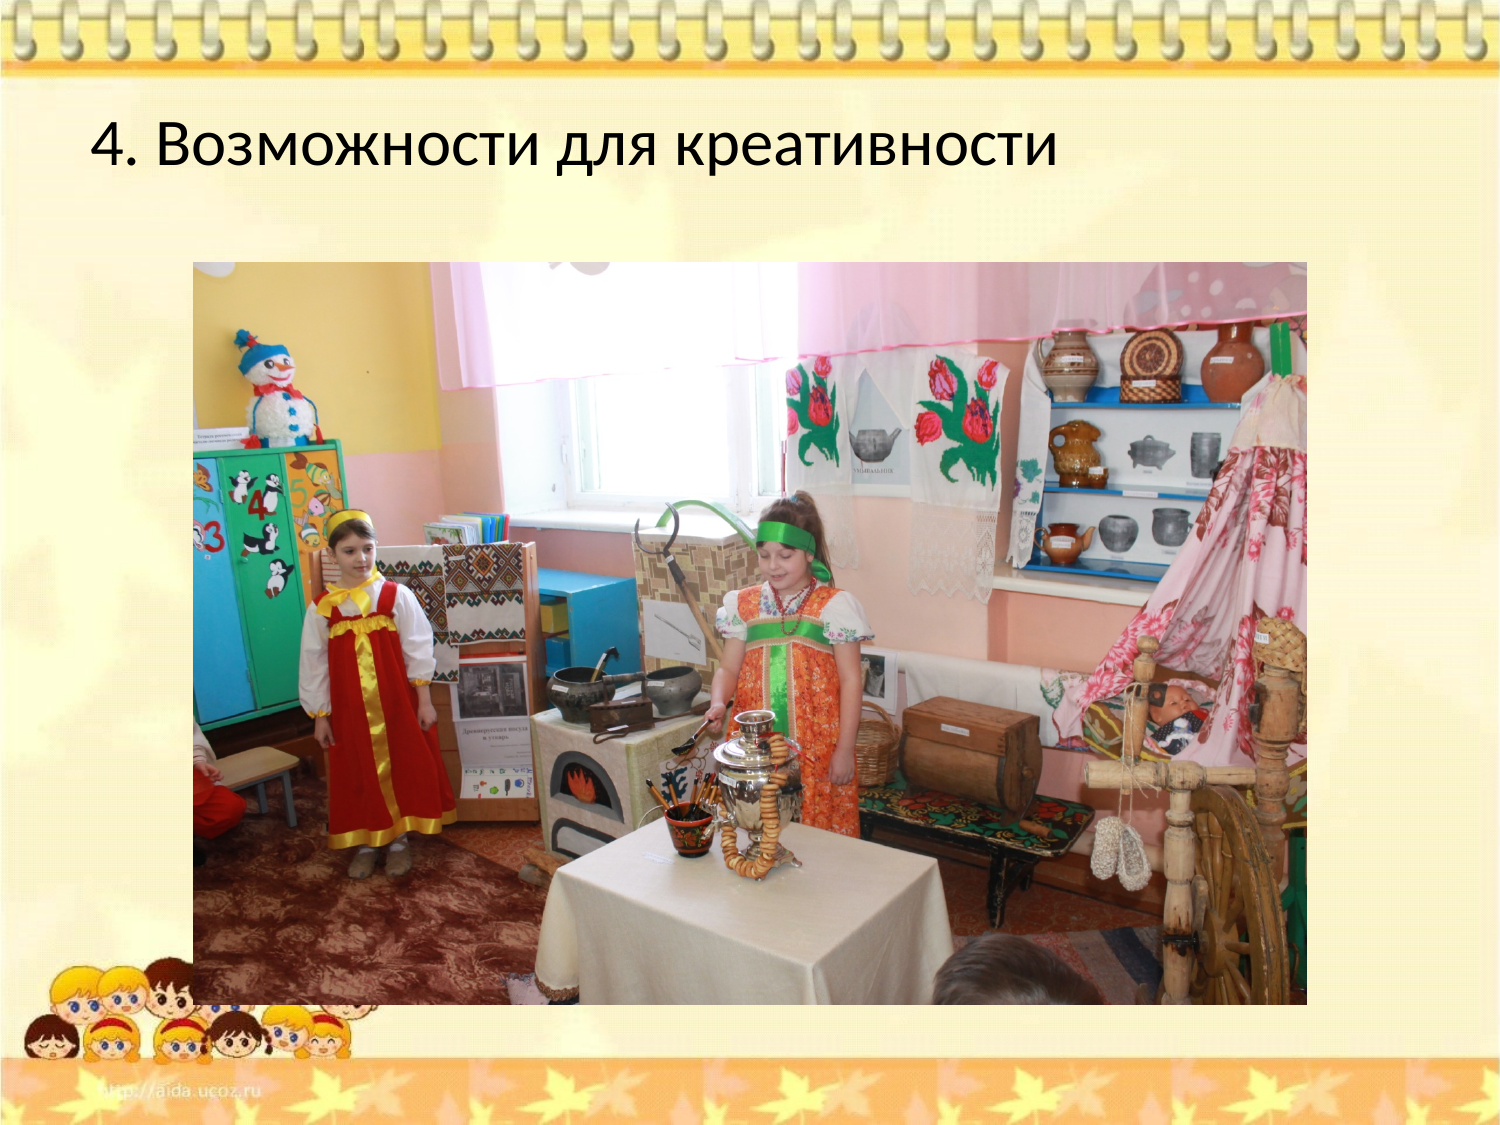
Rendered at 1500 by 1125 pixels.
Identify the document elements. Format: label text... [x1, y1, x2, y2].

picture [0, 0, 1500, 1125]
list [192, 262, 1307, 1006]
title 4. Возможности для креативности [75, 45, 1425, 233]
